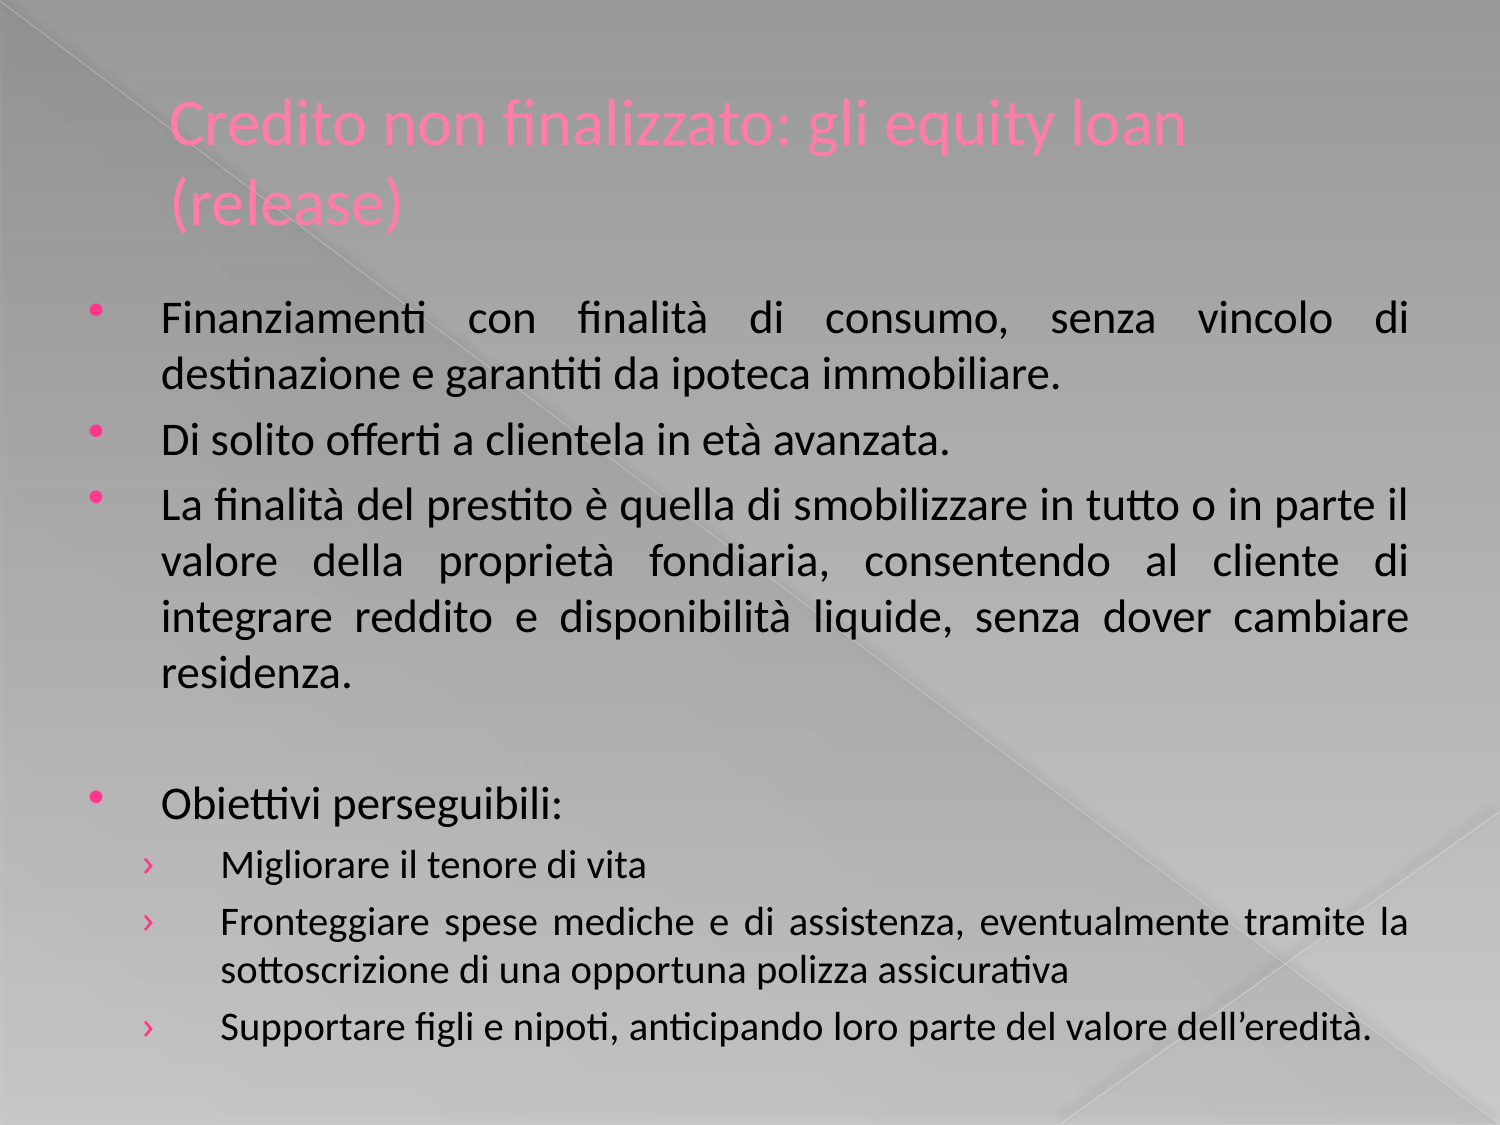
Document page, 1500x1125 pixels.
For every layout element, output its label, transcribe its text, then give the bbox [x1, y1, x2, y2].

list Finanziamenti con finalità di consumo, senza vincolo di destinazione e garantiti da ipoteca immobiliare. Di solito offerti a clientela in età avanzata. La finalità del prestito è quella di smobilizzare in tutto o in parte il valore della proprietà fondiaria, consentendo al cliente di integrare reddito e disponibilità liquide, senza dover cambiare residenza. Obiettivi perseguibili: Migliorare il tenore di vita Fronteggiare spese mediche e di assistenza, eventualmente tramite la sottoscrizione di una opportuna polizza assicurativa Supportare figli e nipoti, anticipando loro parte del valore dell’eredità. [75, 278, 1425, 1059]
title Credito non finalizzato: gli equity loan (release) [75, 43, 1425, 274]
